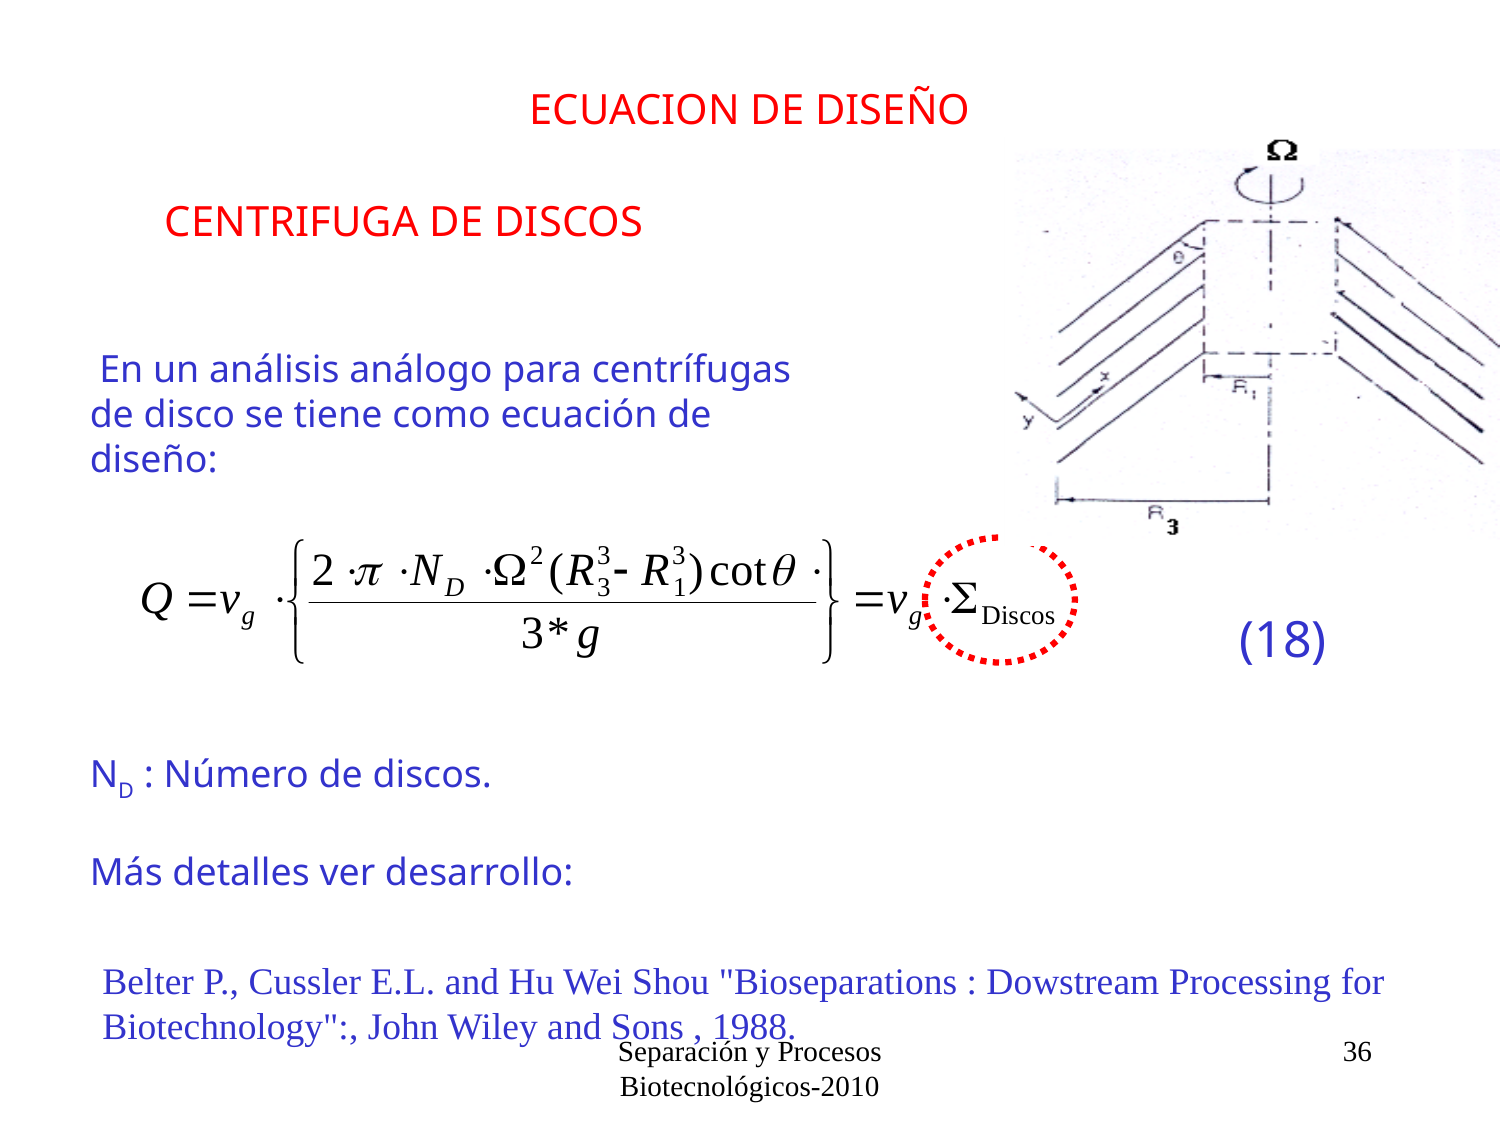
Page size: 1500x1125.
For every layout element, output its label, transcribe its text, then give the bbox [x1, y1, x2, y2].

text_box En un análisis análogo para centrífugas de disco se tiene como ecuación de diseño: ND : Número de discos. Más detalles ver desarrollo: [74, 337, 825, 901]
text_box [1069, 575, 1075, 625]
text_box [1002, 137, 1500, 546]
text_box Belter P., Cussler E.L. and Hu Wei Shou "Bioseparations : Dowstream Processing for Biotechnology":, John Wiley and Sons , 1988. [87, 949, 1450, 1055]
text_box (18) [1224, 599, 1388, 675]
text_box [133, 528, 1065, 676]
text_box [50, 187, 400, 263]
footer Separación y Procesos Biotecnológicos-2010 [512, 1024, 988, 1101]
slide_number 36 [1074, 1024, 1388, 1101]
text_box CENTRIFUGA DE DISCOS [149, 187, 750, 253]
text_box ECUACION DE DISEÑO [50, 75, 1450, 140]
